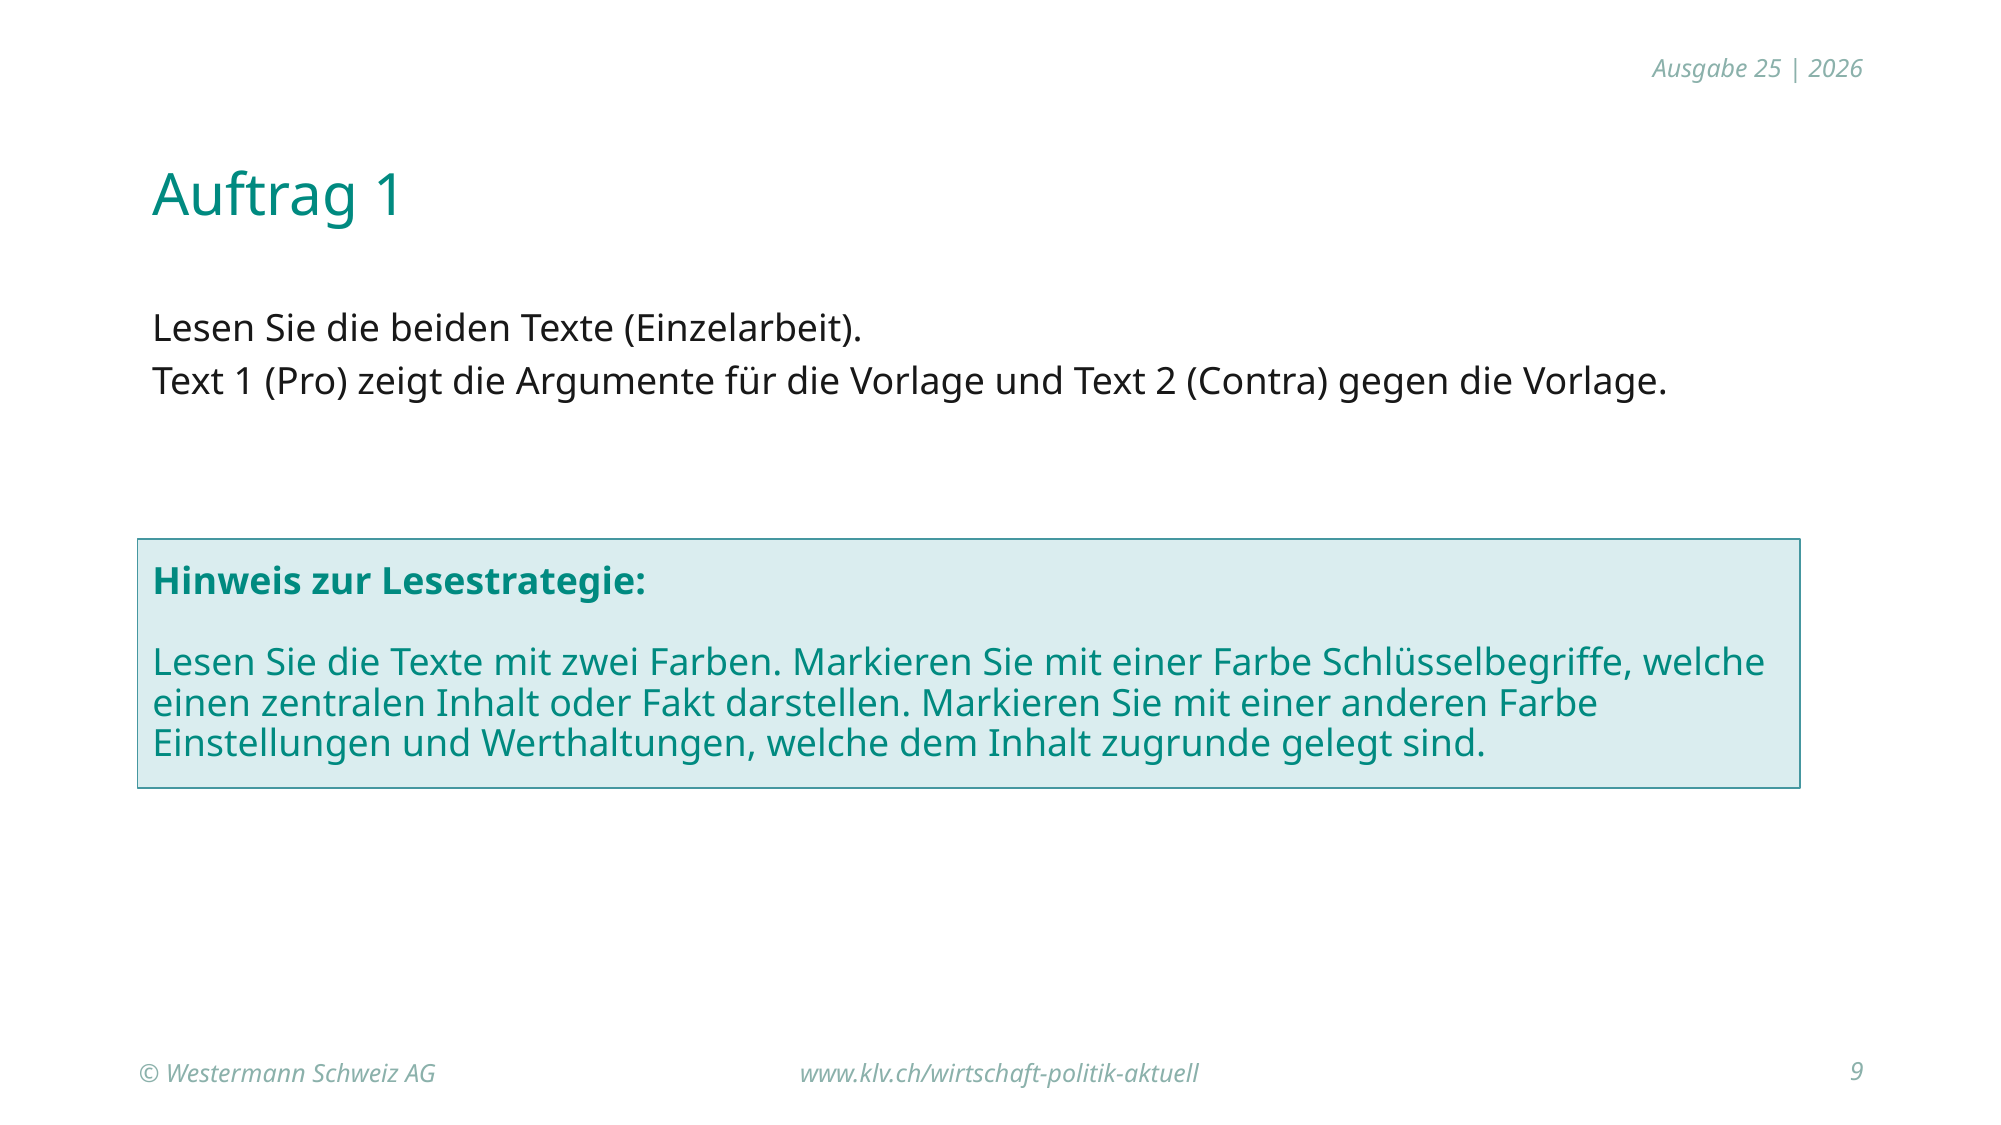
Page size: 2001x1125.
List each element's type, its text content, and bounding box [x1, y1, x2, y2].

text_box Auftrag 1 [137, 92, 1863, 300]
text_box Hinweis zur Lesestrategie: Lesen Sie die Texte mit zwei Farben. Markieren Sie mit einer Farbe Schlüsselbegriffe, welche einen zentralen Inhalt oder Fakt darstellen. Markieren Sie mit einer anderen Farbe Einstellungen und Werthaltungen, welche dem Inhalt zugrunde gelegt sind. [137, 539, 1800, 789]
text_box Lesen Sie die beiden Texte (Einzelarbeit). Text 1 (Pro) zeigt die Argumente für die Vorlage und Text 2 (Contra) gegen die Vorlage. [137, 300, 1863, 410]
